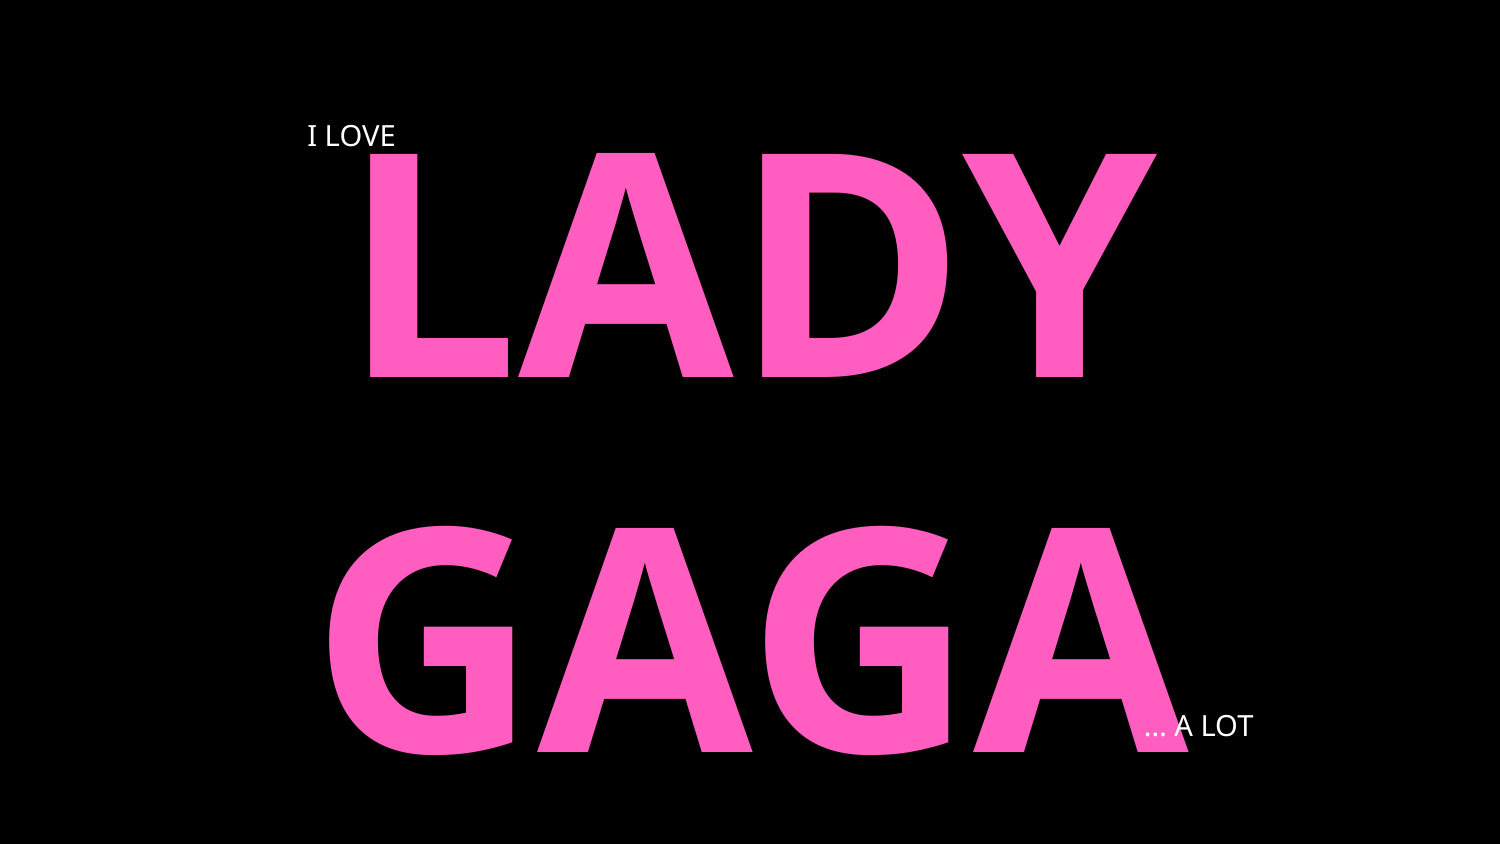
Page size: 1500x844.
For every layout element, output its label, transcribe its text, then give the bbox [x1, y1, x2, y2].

text_box LADY GAGA [167, 50, 1333, 794]
text_box I LOVE [292, 102, 414, 162]
text_box … A LOT [1128, 692, 1307, 752]
